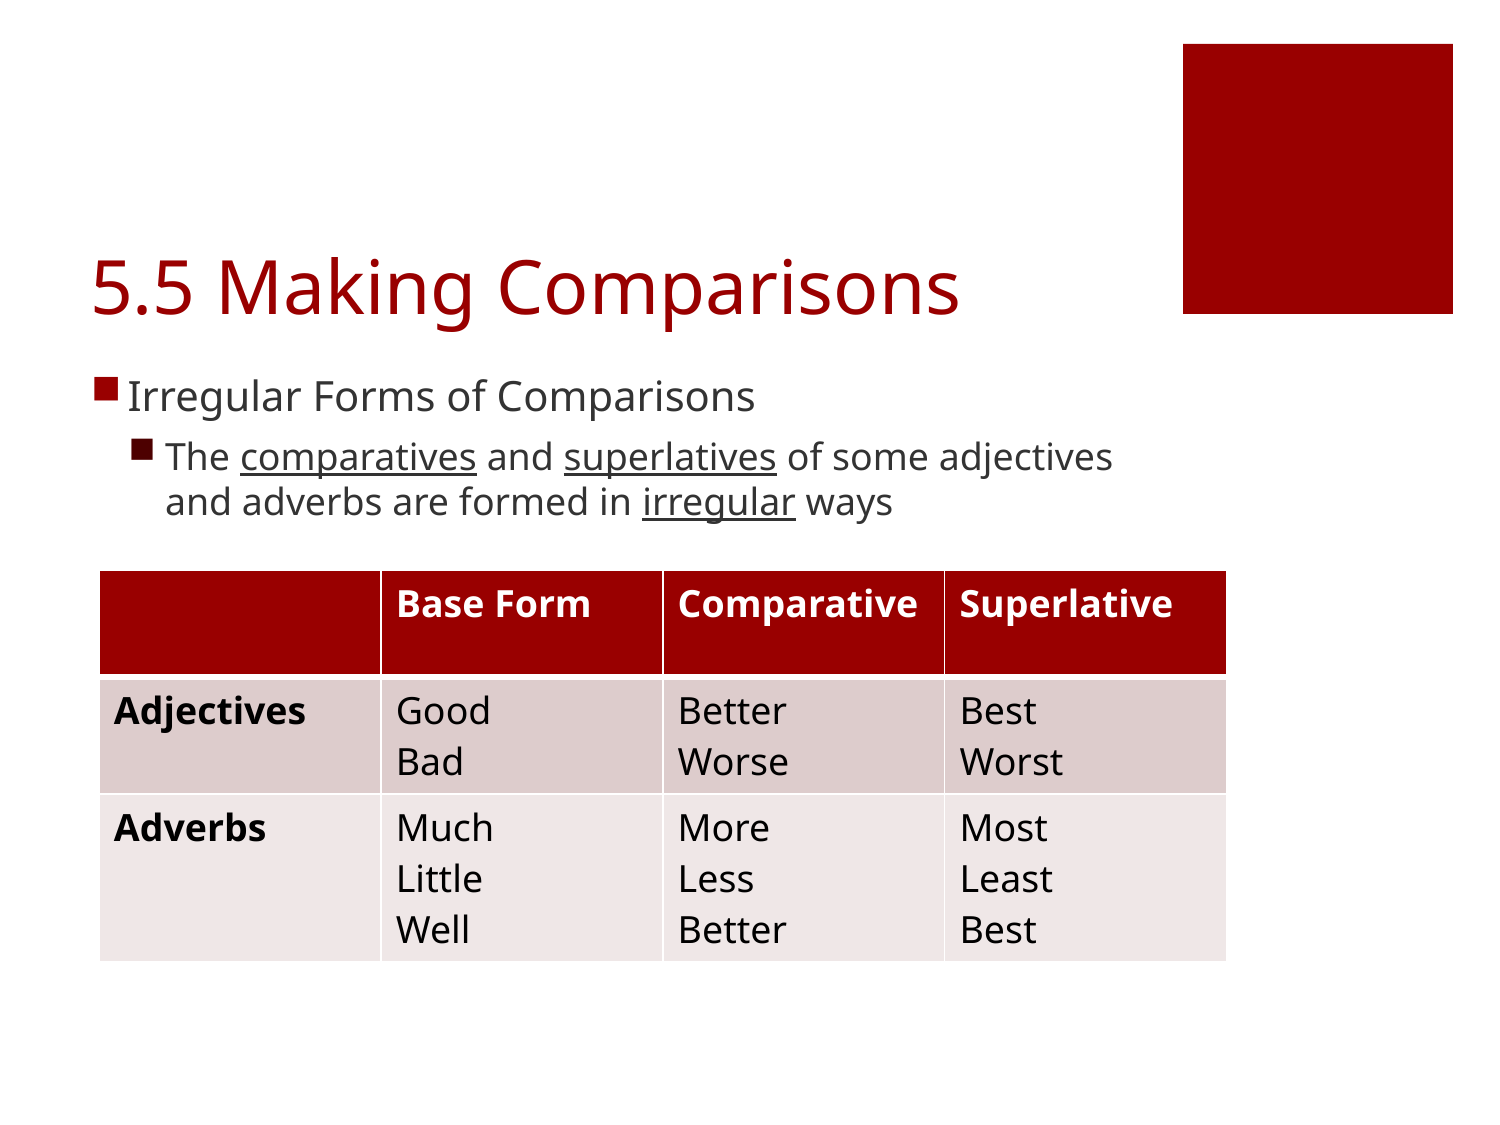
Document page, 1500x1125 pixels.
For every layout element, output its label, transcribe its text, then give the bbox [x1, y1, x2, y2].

table_cell Best Worst [945, 680, 1226, 793]
table_header Superlative [945, 571, 1226, 674]
table_cell Better Worse [664, 680, 944, 793]
table_cell Adjectives [100, 680, 380, 793]
table_header Base Form [382, 571, 662, 674]
list Irregular Forms of Comparisons The comparatives and superlatives of some adjectives and adverbs are formed in irregular ways [75, 362, 1143, 1005]
table_header Comparative [664, 571, 944, 674]
table_cell Adverbs [100, 795, 380, 961]
table_header [100, 571, 380, 674]
table_cell Much Little Well [382, 795, 662, 961]
table_cell Most Least Best [945, 795, 1226, 961]
table_cell More Less Better [664, 795, 944, 961]
table_cell Good Bad [382, 680, 662, 793]
title 5.5 Making Comparisons [75, 149, 1143, 338]
